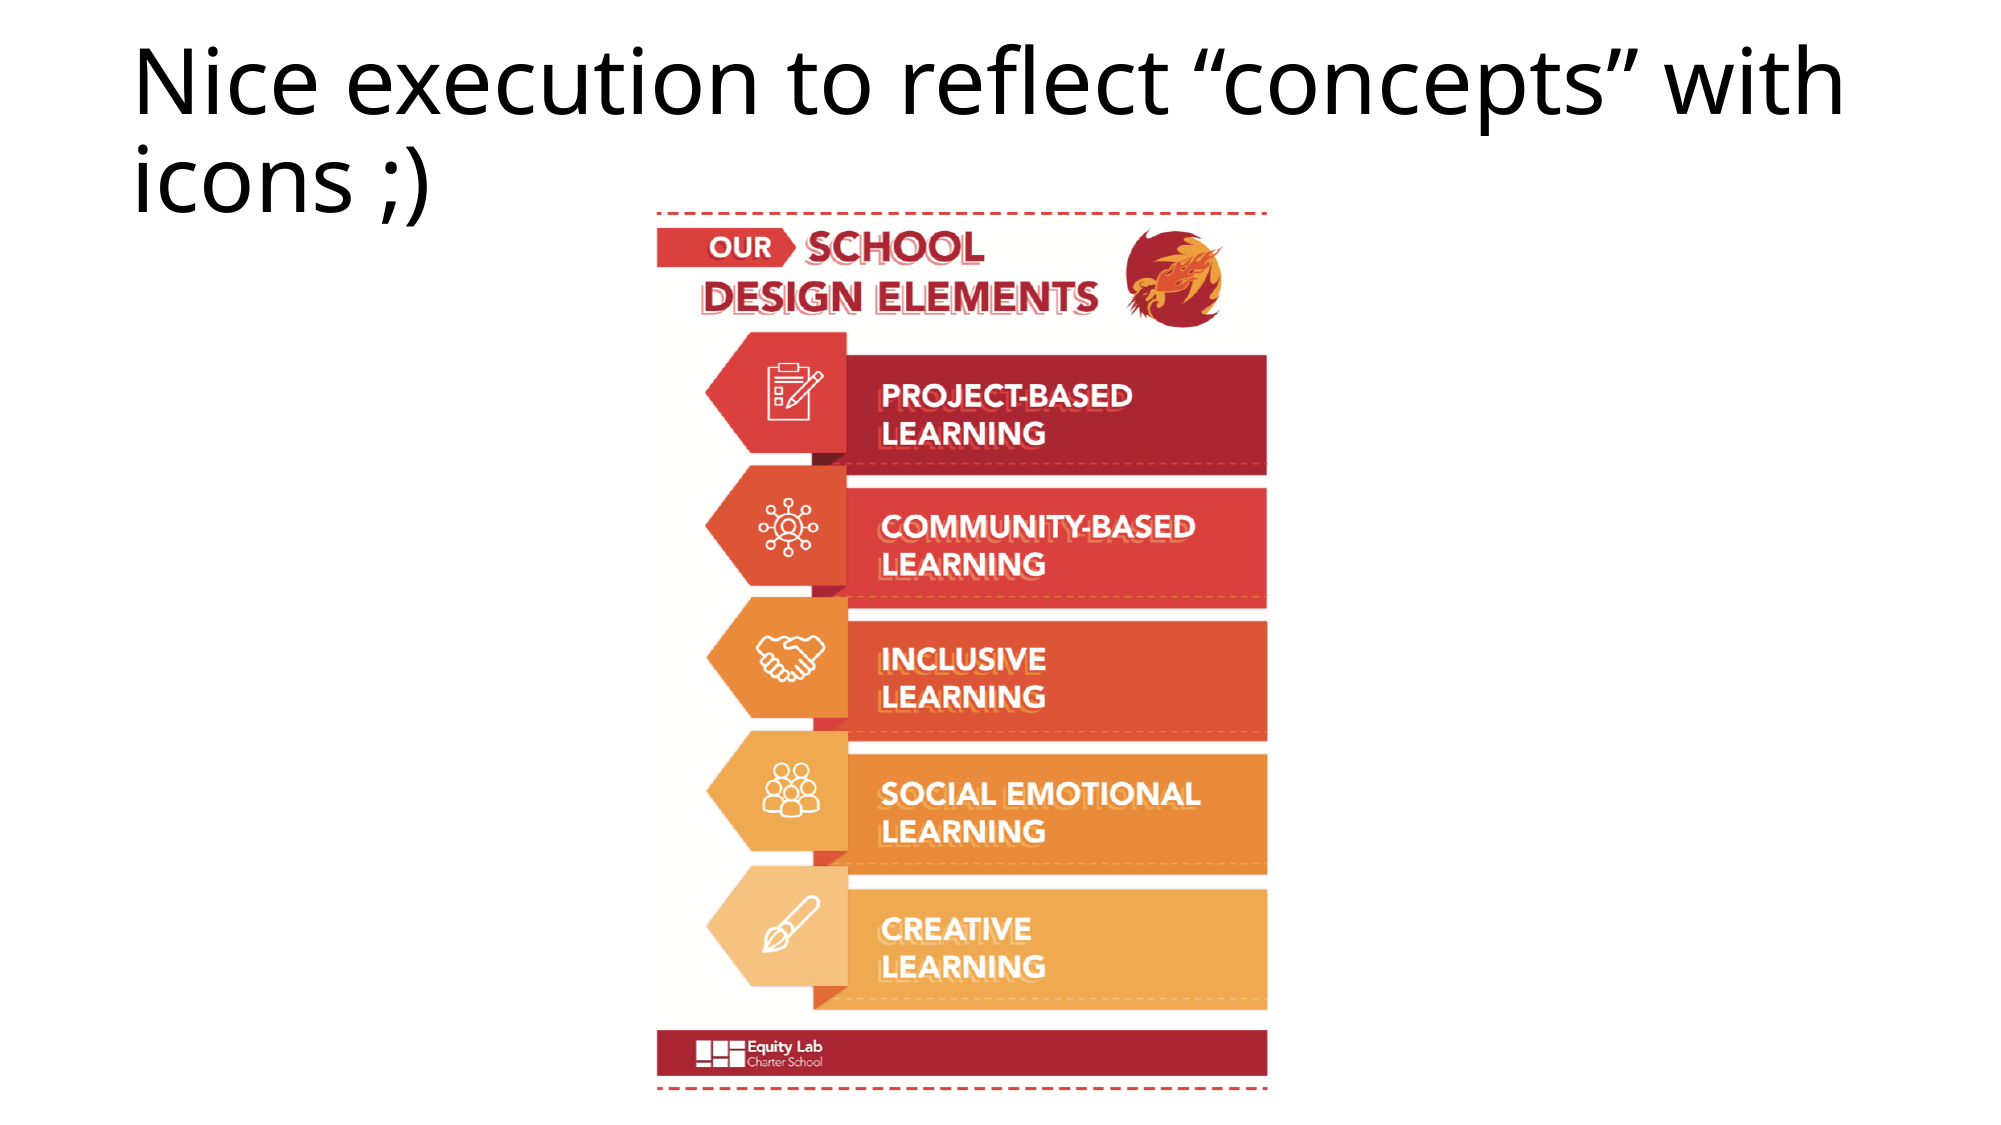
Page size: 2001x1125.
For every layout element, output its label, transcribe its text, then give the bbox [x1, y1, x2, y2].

title Nice execution to reflect “concepts” with icons ;) [116, 25, 1959, 243]
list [652, 208, 1271, 1100]
